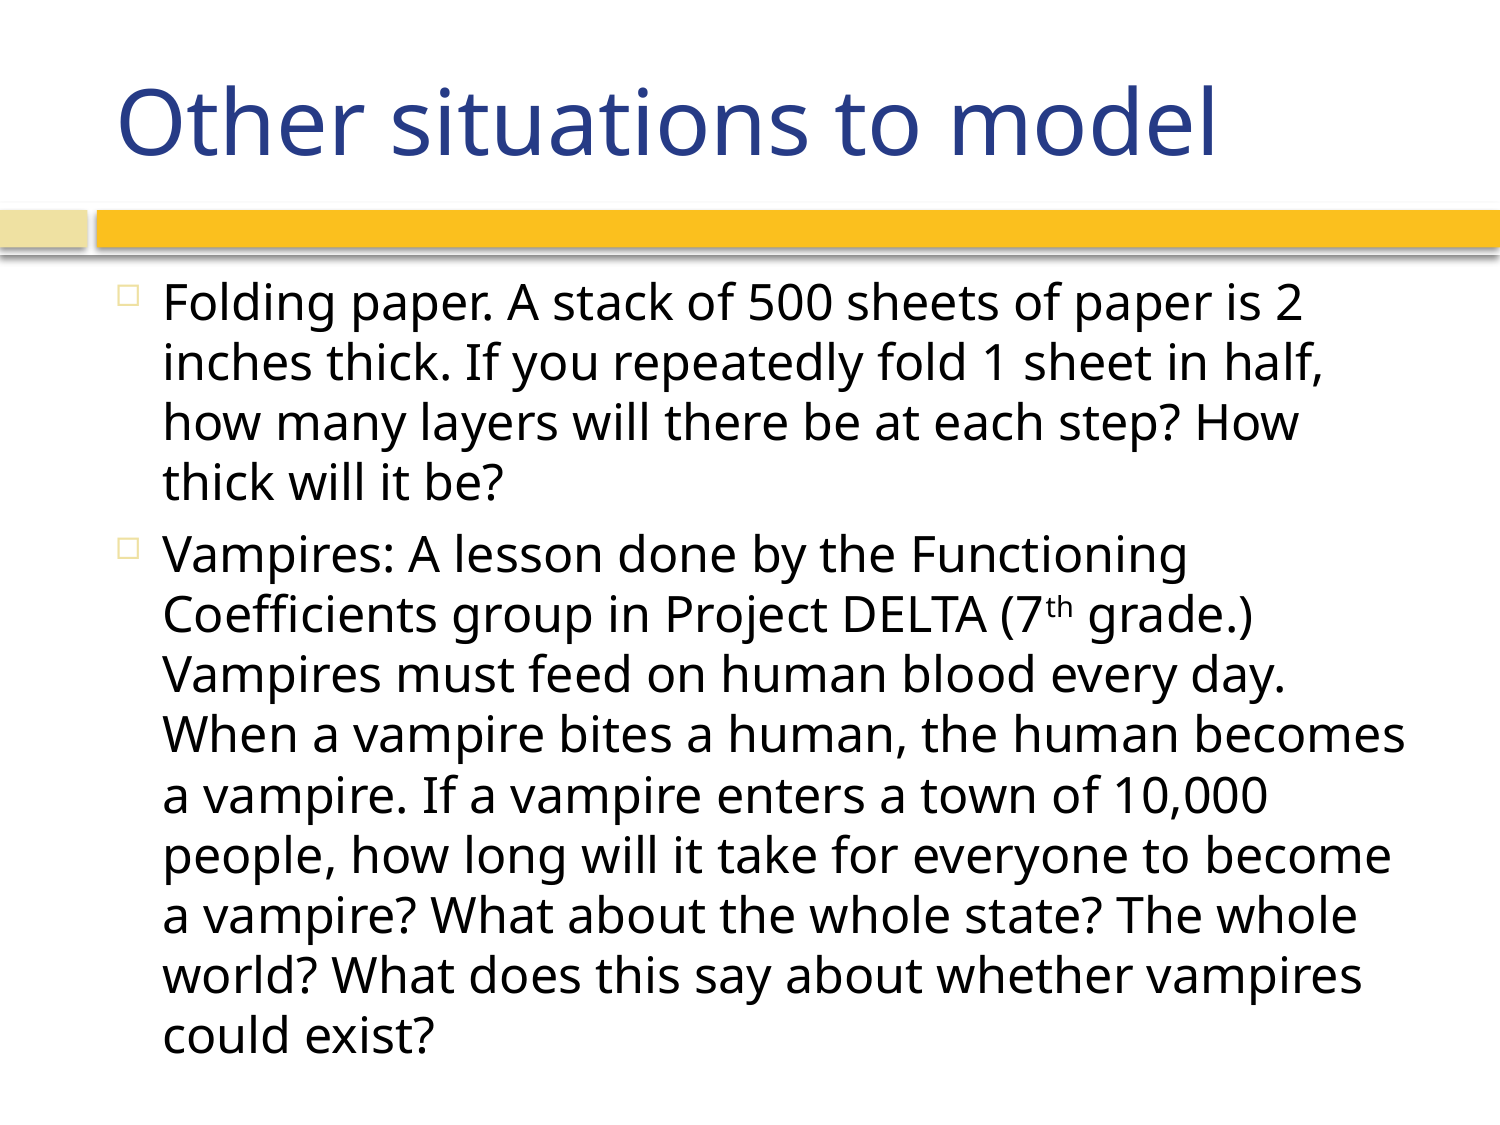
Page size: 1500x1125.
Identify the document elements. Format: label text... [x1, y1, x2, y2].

title Other situations to model [100, 37, 1438, 200]
list Folding paper. A stack of 500 sheets of paper is 2 inches thick. If you repeatedly fold 1 sheet in half, how many layers will there be at each step? How thick will it be? Vampires: A lesson done by the Functioning Coefficients group in Project DELTA (7th grade.) Vampires must feed on human blood every day. When a vampire bites a human, the human becomes a vampire. If a vampire enters a town of 10,000 people, how long will it take for everyone to become a vampire? What about the whole state? The whole world? What does this say about whether vampires could exist? [100, 262, 1438, 1074]
